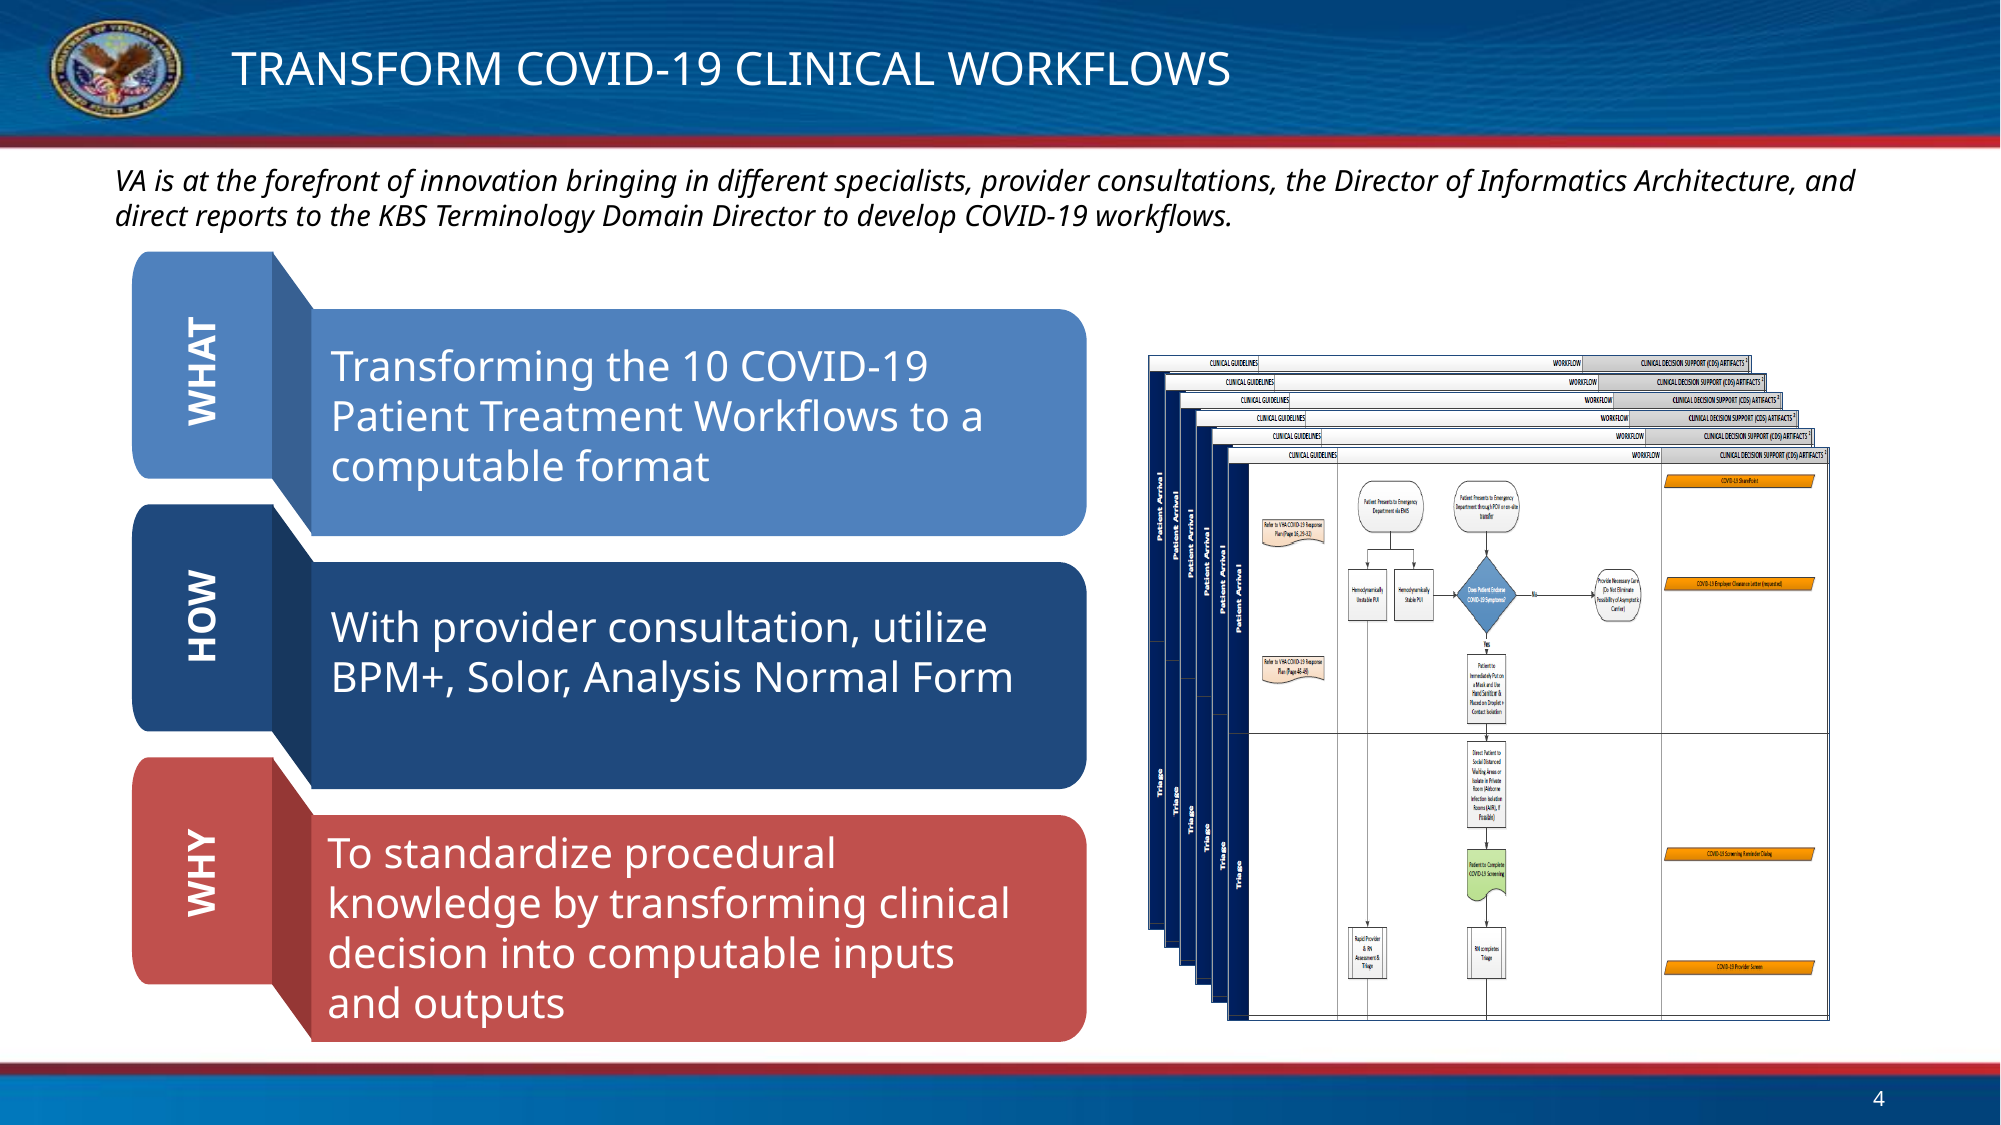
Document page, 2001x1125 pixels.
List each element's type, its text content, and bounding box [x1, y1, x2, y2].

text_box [131, 251, 1087, 537]
title transform COVID-19 CLINICAL WORKFLOWS [216, 32, 1900, 113]
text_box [1148, 337, 1830, 1021]
picture [0, 0, 2001, 1125]
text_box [131, 757, 1087, 1043]
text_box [131, 545, 1087, 756]
text_box 4 [1433, 1074, 1900, 1125]
list VA is at the forefront of innovation bringing in different specialists, provider consultations, the Director of Informatics Architecture, and direct reports to the KBS Terminology Domain Director to develop COVID-19 workflows. [99, 154, 1900, 224]
